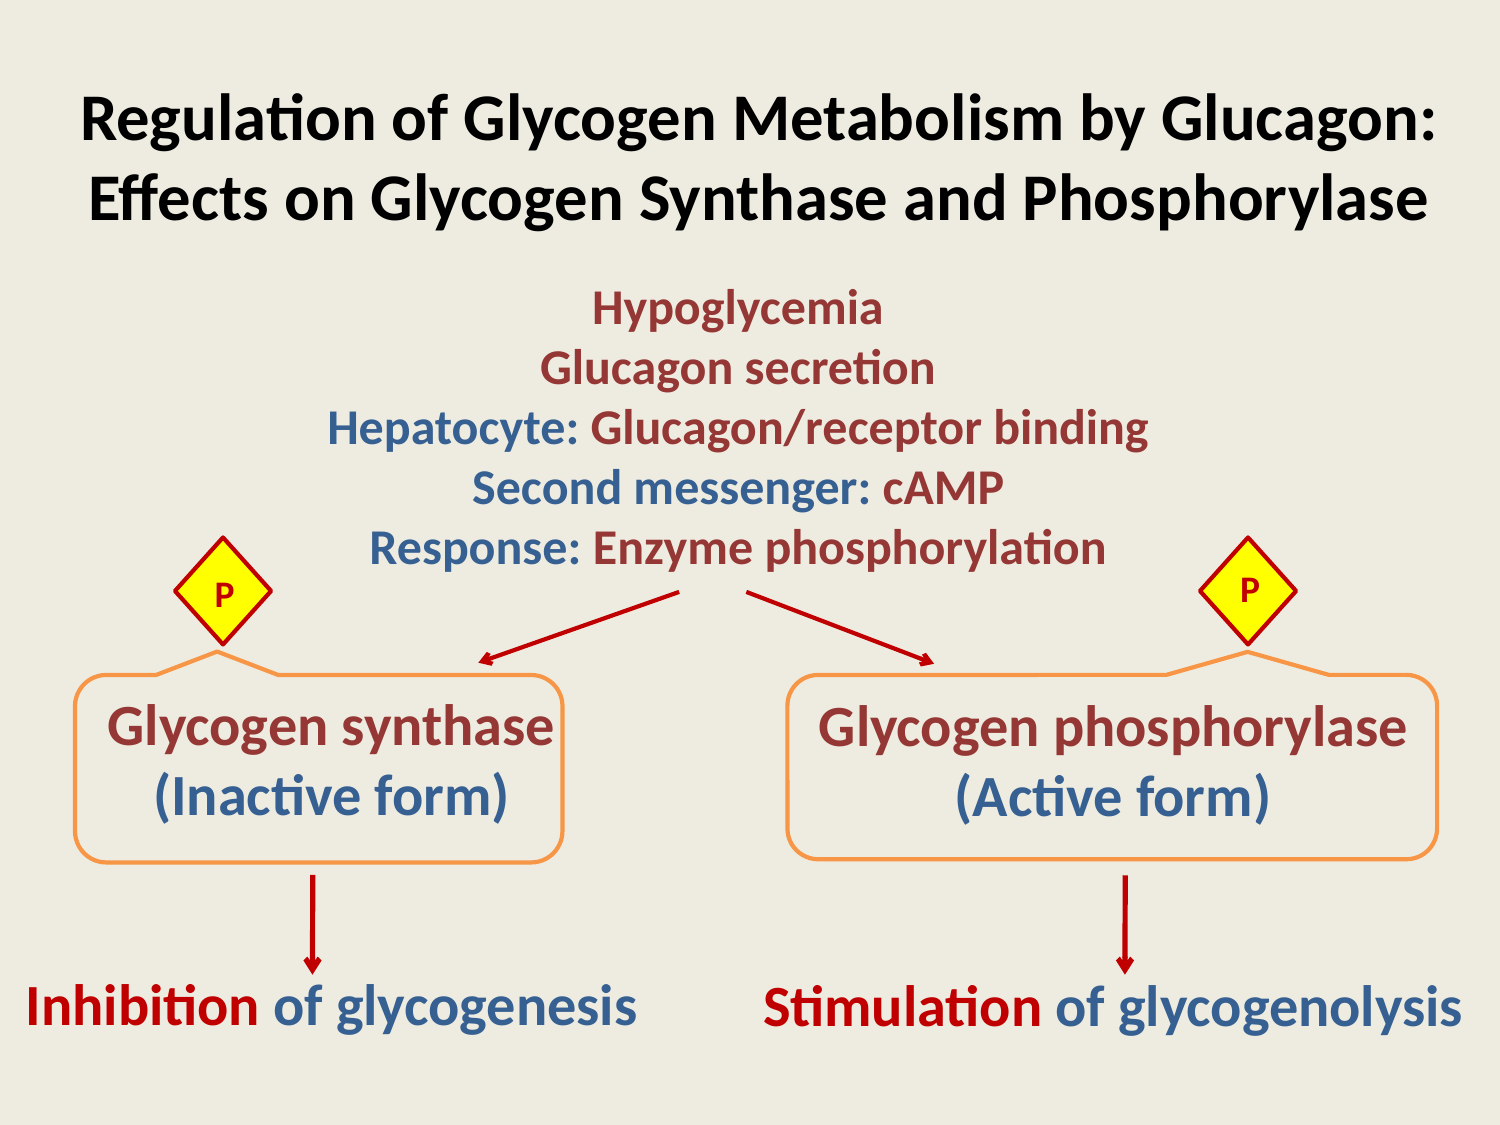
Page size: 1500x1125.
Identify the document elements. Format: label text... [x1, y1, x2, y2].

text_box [6, 267, 1484, 1050]
text_box Regulation of Glycogen Metabolism by Glucagon: Effects on Glycogen Synthase and Phosphorylase [65, 66, 1454, 241]
